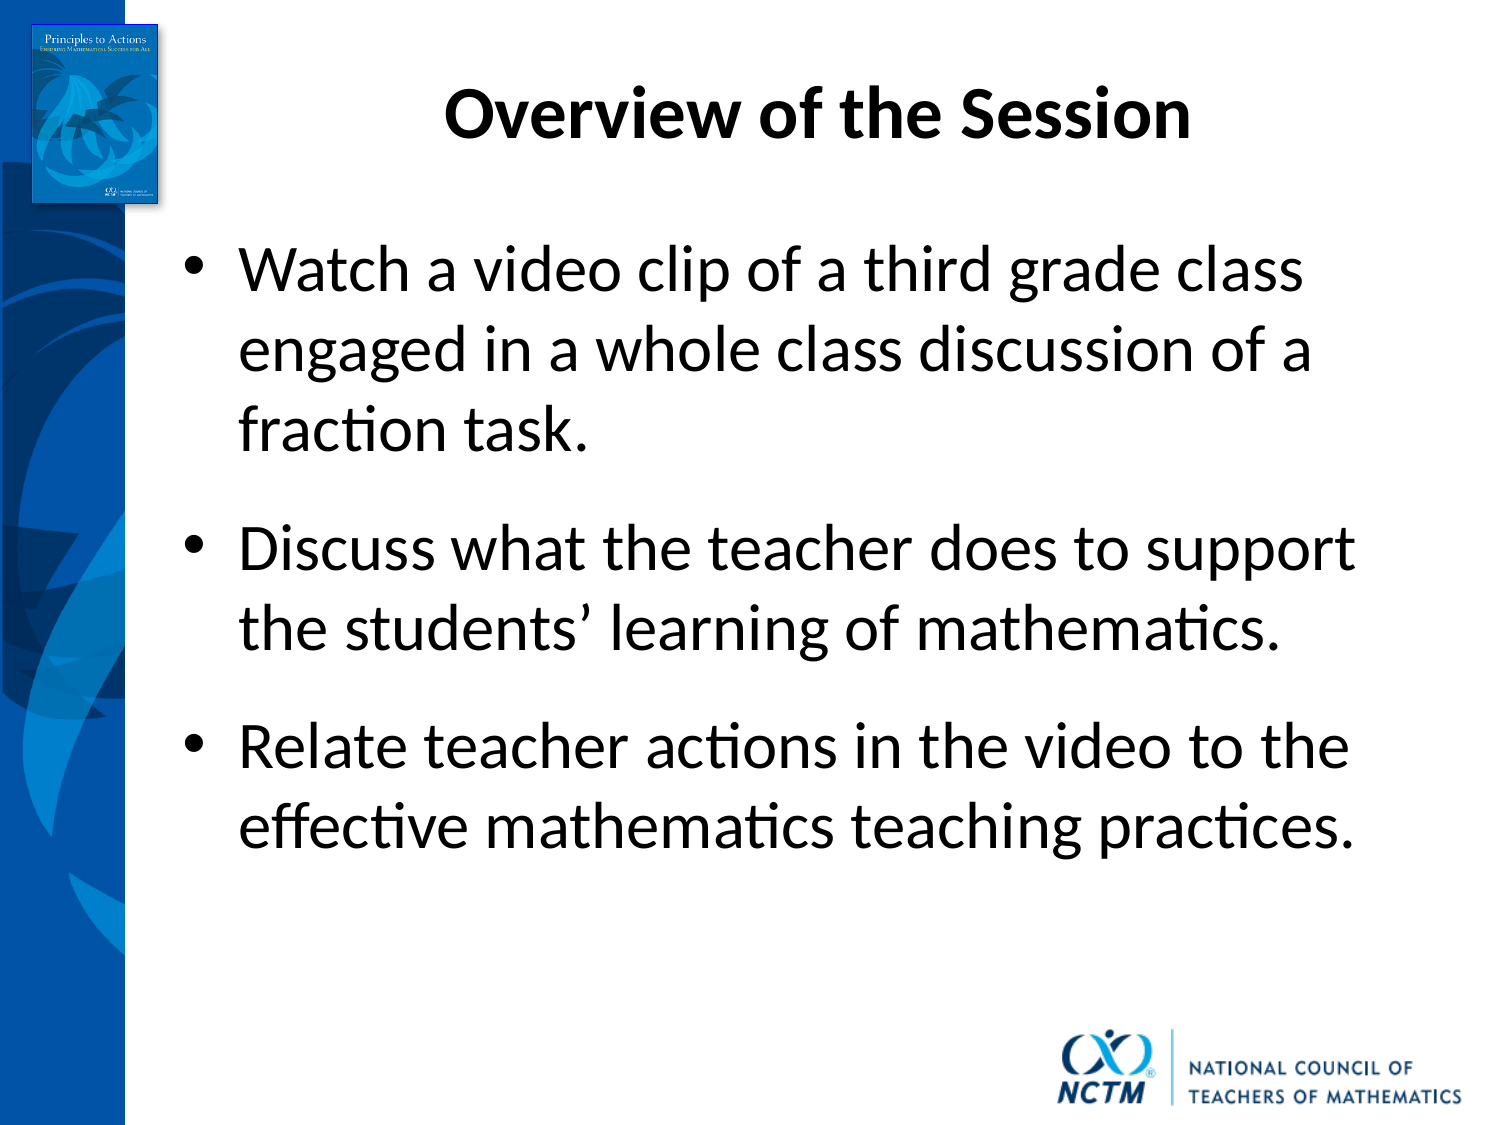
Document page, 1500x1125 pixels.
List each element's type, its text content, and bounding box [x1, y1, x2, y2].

list Watch a video clip of a third grade class engaged in a whole class discussion of a fraction task. Discuss what the teacher does to support the students’ learning of mathematics. Relate teacher actions in the video to the effective mathematics teaching practices. [167, 217, 1470, 1005]
title Overview of the Session [167, 45, 1470, 173]
picture [32, 25, 157, 203]
picture [1041, 1008, 1481, 1124]
picture [0, 0, 125, 1125]
